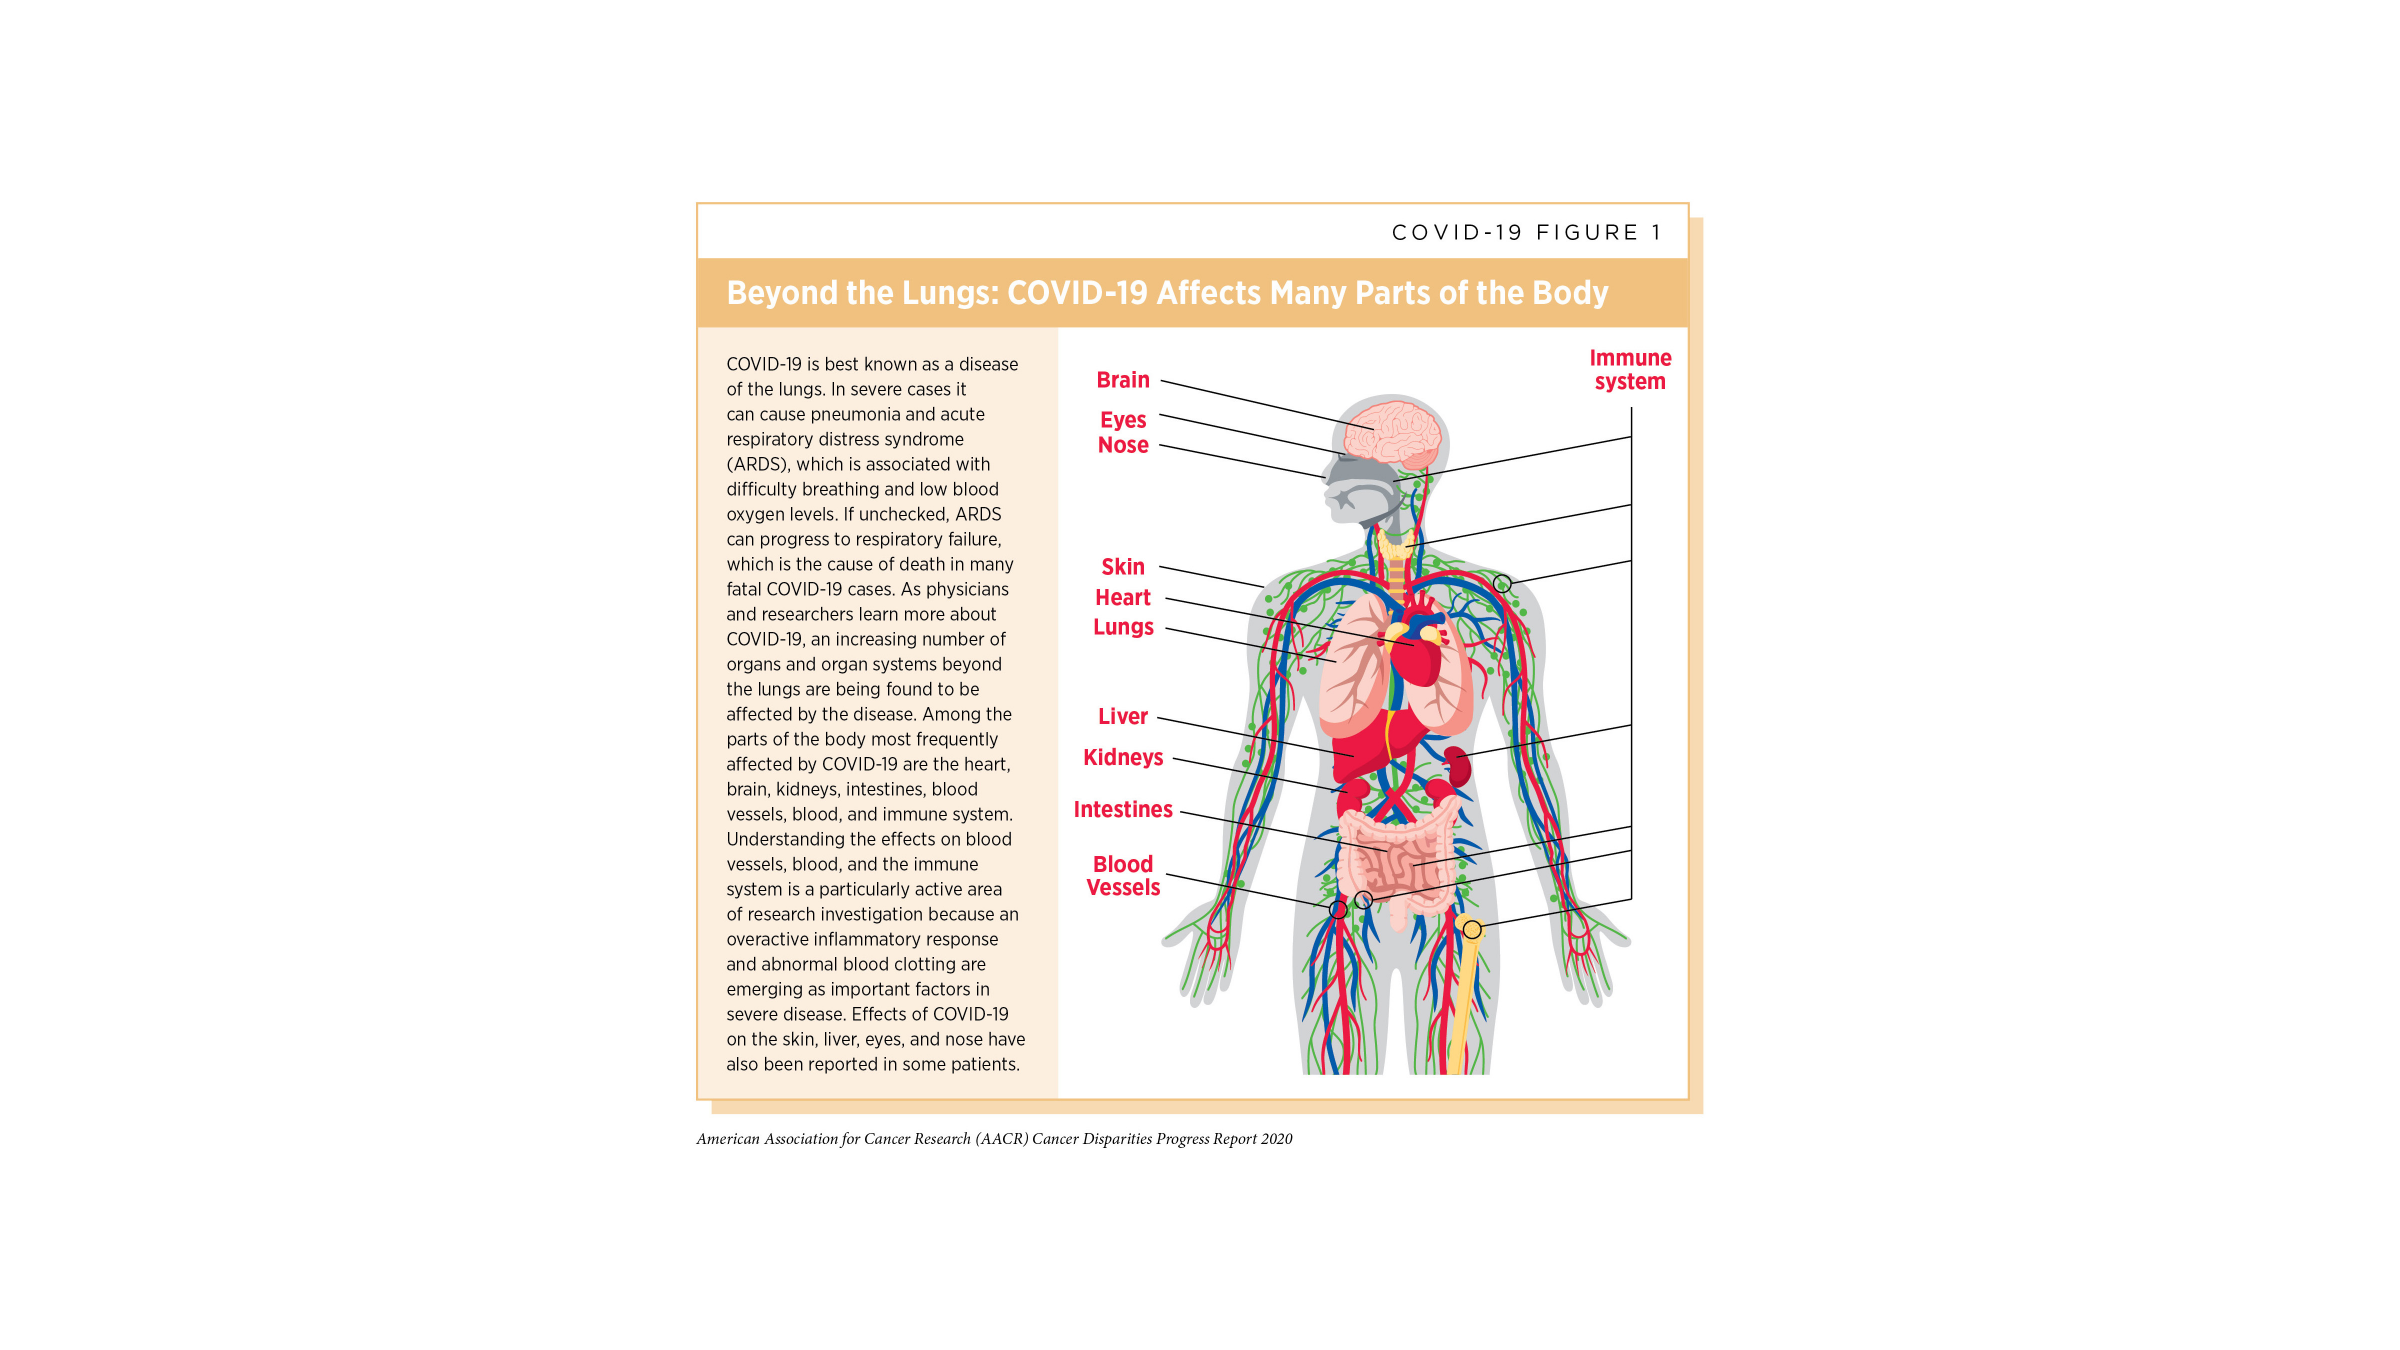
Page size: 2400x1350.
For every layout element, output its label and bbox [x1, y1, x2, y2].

picture [686, 194, 1714, 1156]
